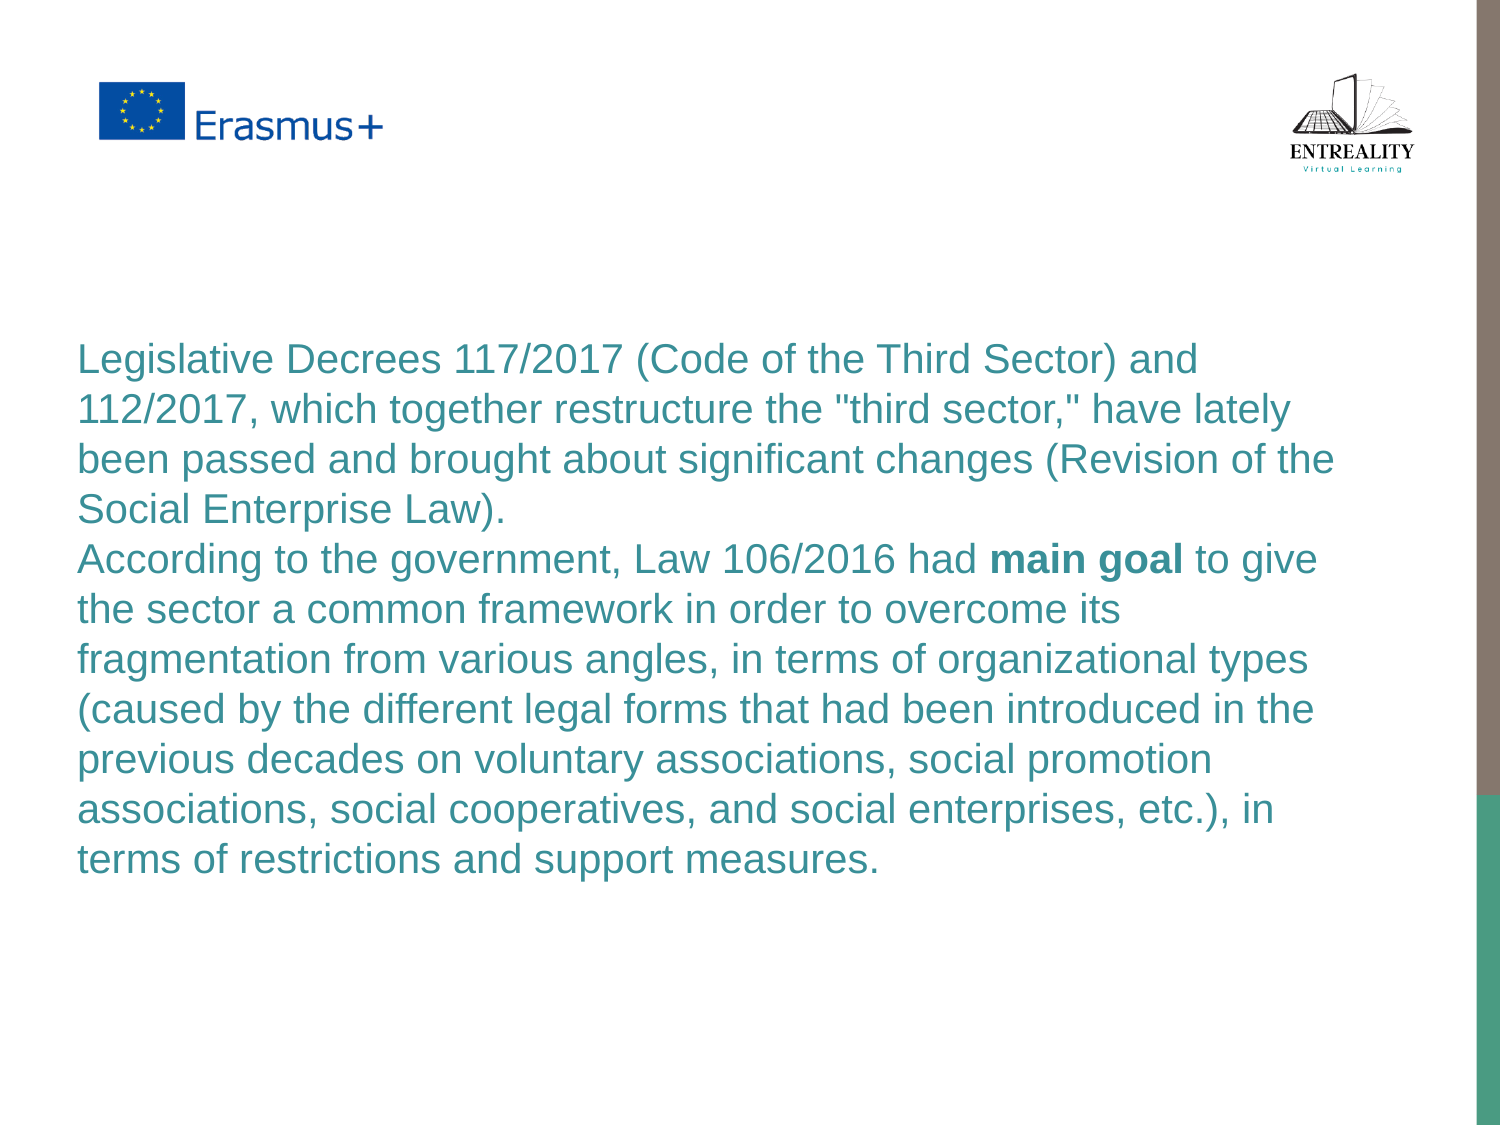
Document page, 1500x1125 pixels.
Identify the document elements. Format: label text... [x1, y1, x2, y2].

picture [1246, 17, 1458, 229]
title Legislative Decrees 117/2017 (Code of the Third Sector) and 112/2017, which together restructure the "third sector," have lately been passed and brought about significant changes (Revision of the Social Enterprise Law). According to the government, Law 106/2016 had main goal to give the sector a common framework in order to overcome its fragmentation from various angles, in terms of organizational types (caused by the different legal forms that had been introduced in the previous decades on voluntary associations, social promotion associations, social cooperatives, and social enterprises, etc.), in terms of restrictions and support measures. [62, 293, 1387, 921]
subtitle [105, 656, 1301, 751]
picture [81, 64, 399, 156]
